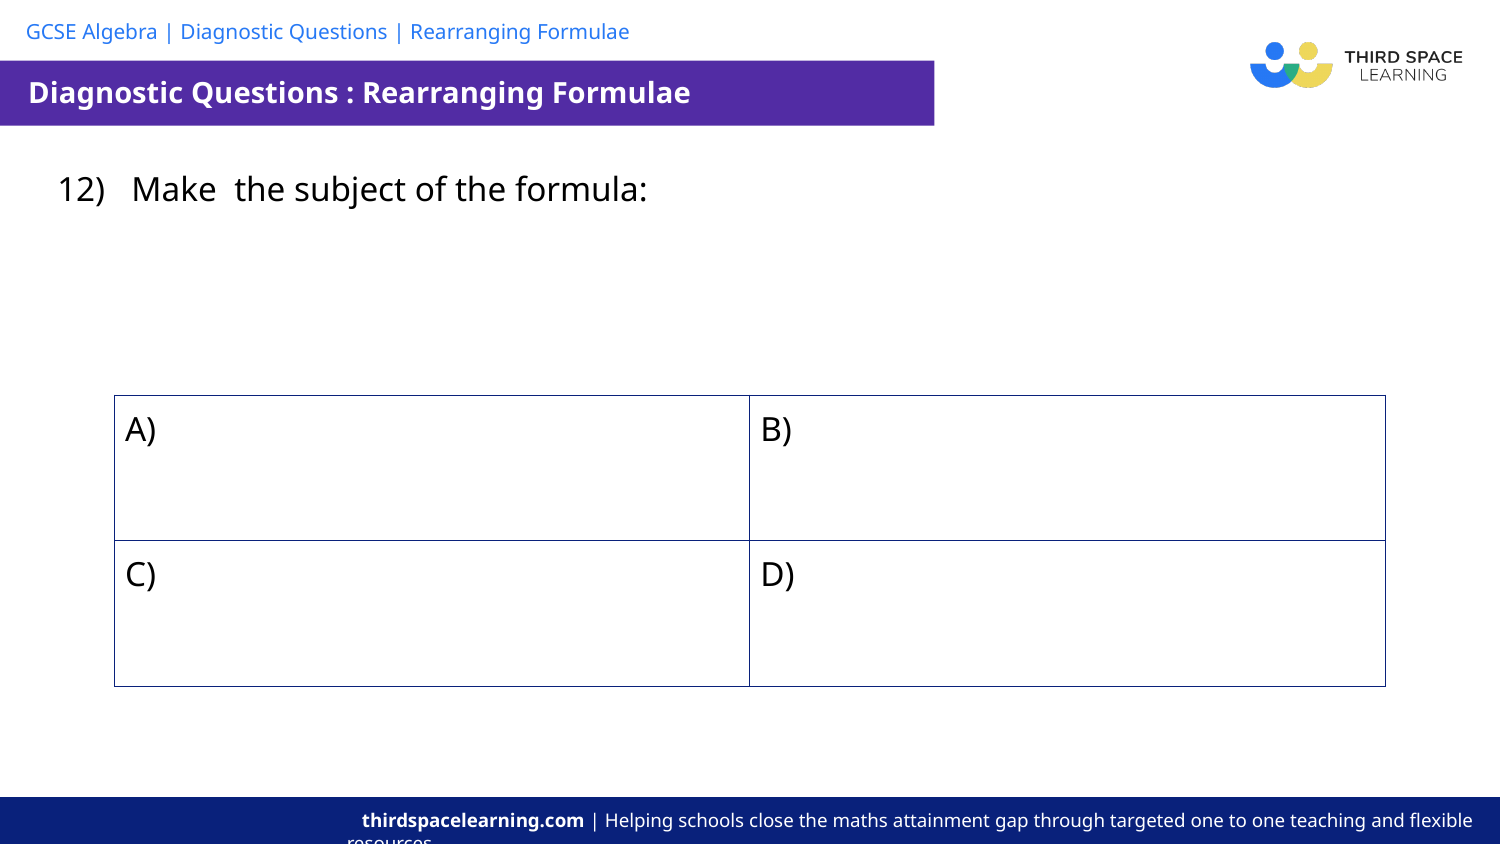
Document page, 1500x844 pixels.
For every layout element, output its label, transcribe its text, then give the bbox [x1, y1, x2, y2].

picture [1250, 33, 1465, 99]
text_box Diagnostic Questions : Rearranging Formulae [13, 59, 792, 125]
